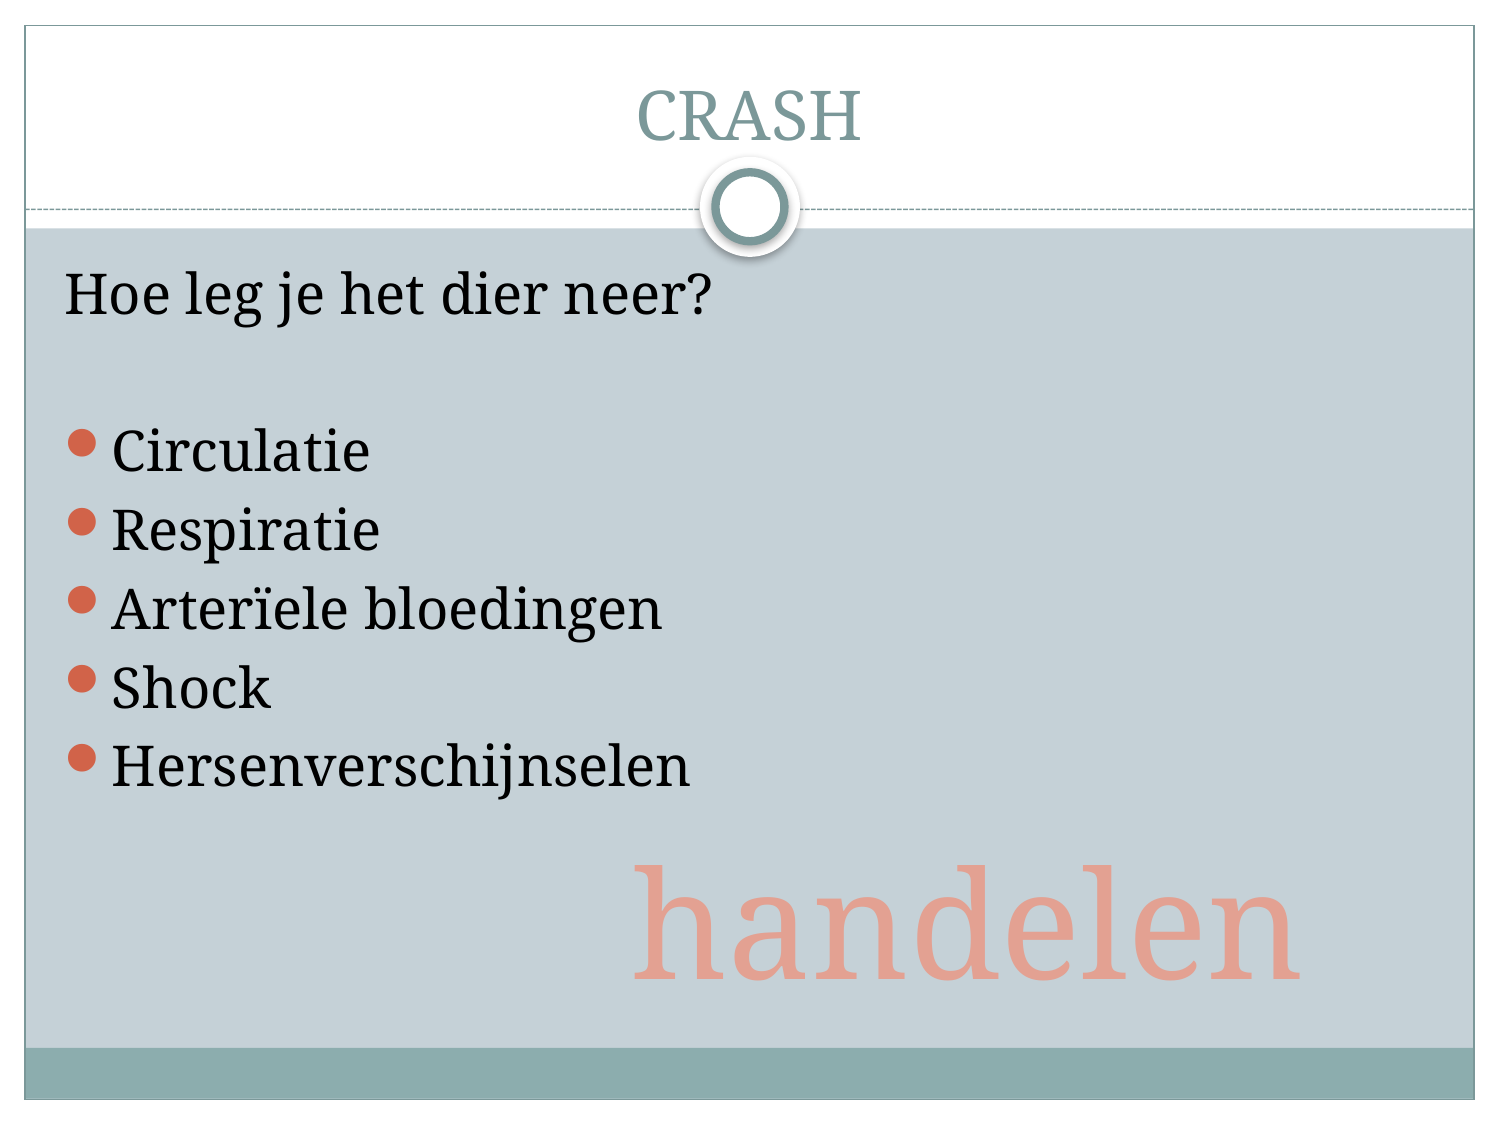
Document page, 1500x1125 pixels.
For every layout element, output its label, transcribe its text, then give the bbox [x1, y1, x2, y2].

list Hoe leg je het dier neer? Circulatie Respiratie Arterïele bloedingen Shock Hersenverschijnselen [49, 250, 1445, 1001]
title CRASH [49, 37, 1450, 162]
text_box handelen [617, 822, 1320, 1017]
